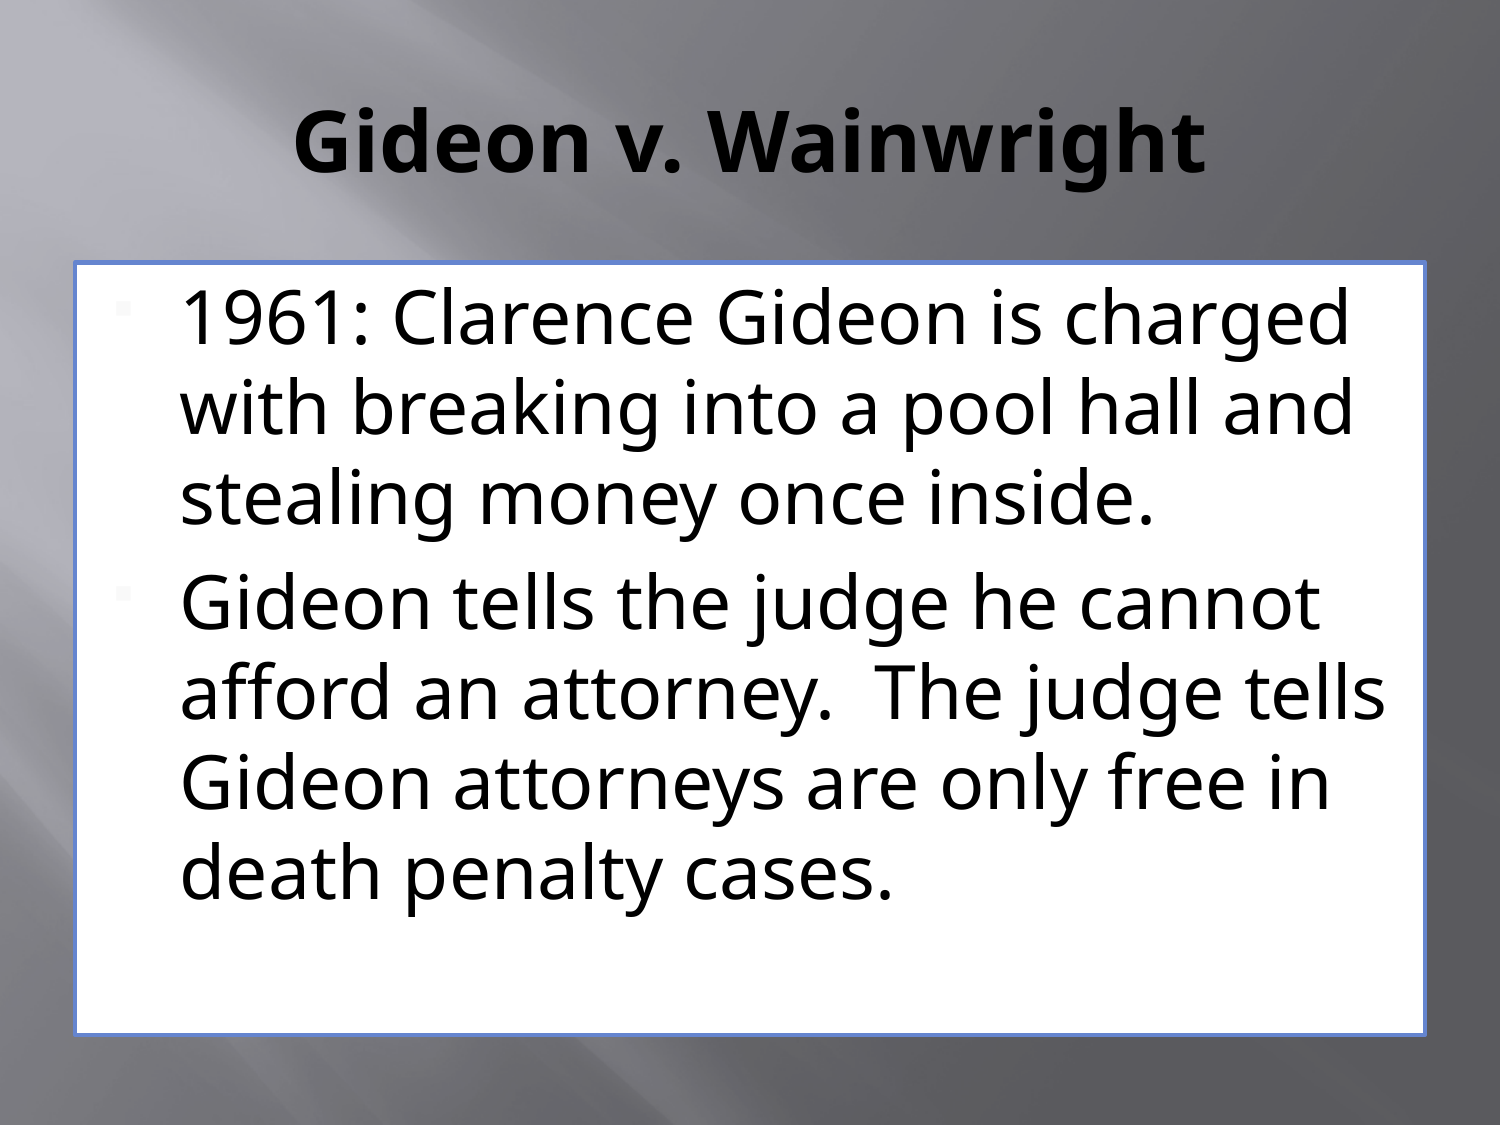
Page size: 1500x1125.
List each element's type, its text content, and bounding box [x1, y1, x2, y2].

title Gideon v. Wainwright [75, 45, 1425, 233]
list 1961: Clarence Gideon is charged with breaking into a pool hall and stealing money once inside. Gideon tells the judge he cannot afford an attorney. The judge tells Gideon attorneys are only free in death penalty cases. [73, 260, 1427, 1037]
